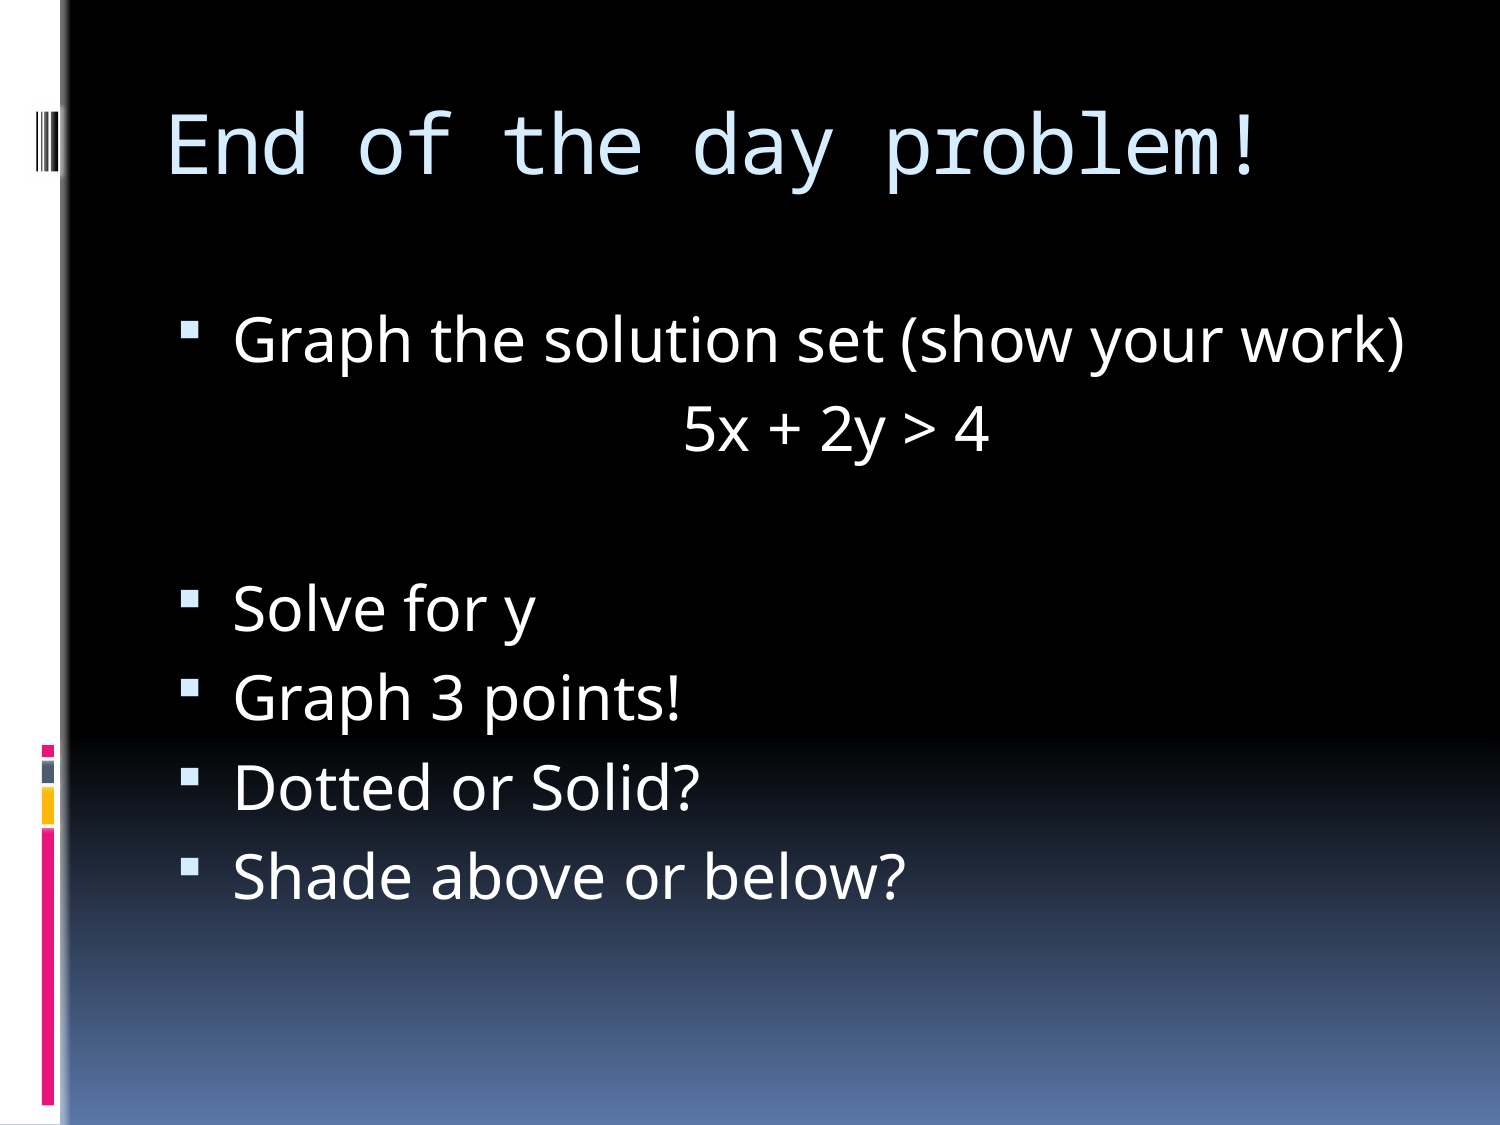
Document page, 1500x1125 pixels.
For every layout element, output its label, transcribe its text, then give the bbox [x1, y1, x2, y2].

list Graph the solution set (show your work) 5x + 2y > 4 Solve for y Graph 3 points! Dotted or Solid? Shade above or below? [150, 292, 1425, 1043]
title End of the day problem! [150, 83, 1425, 234]
